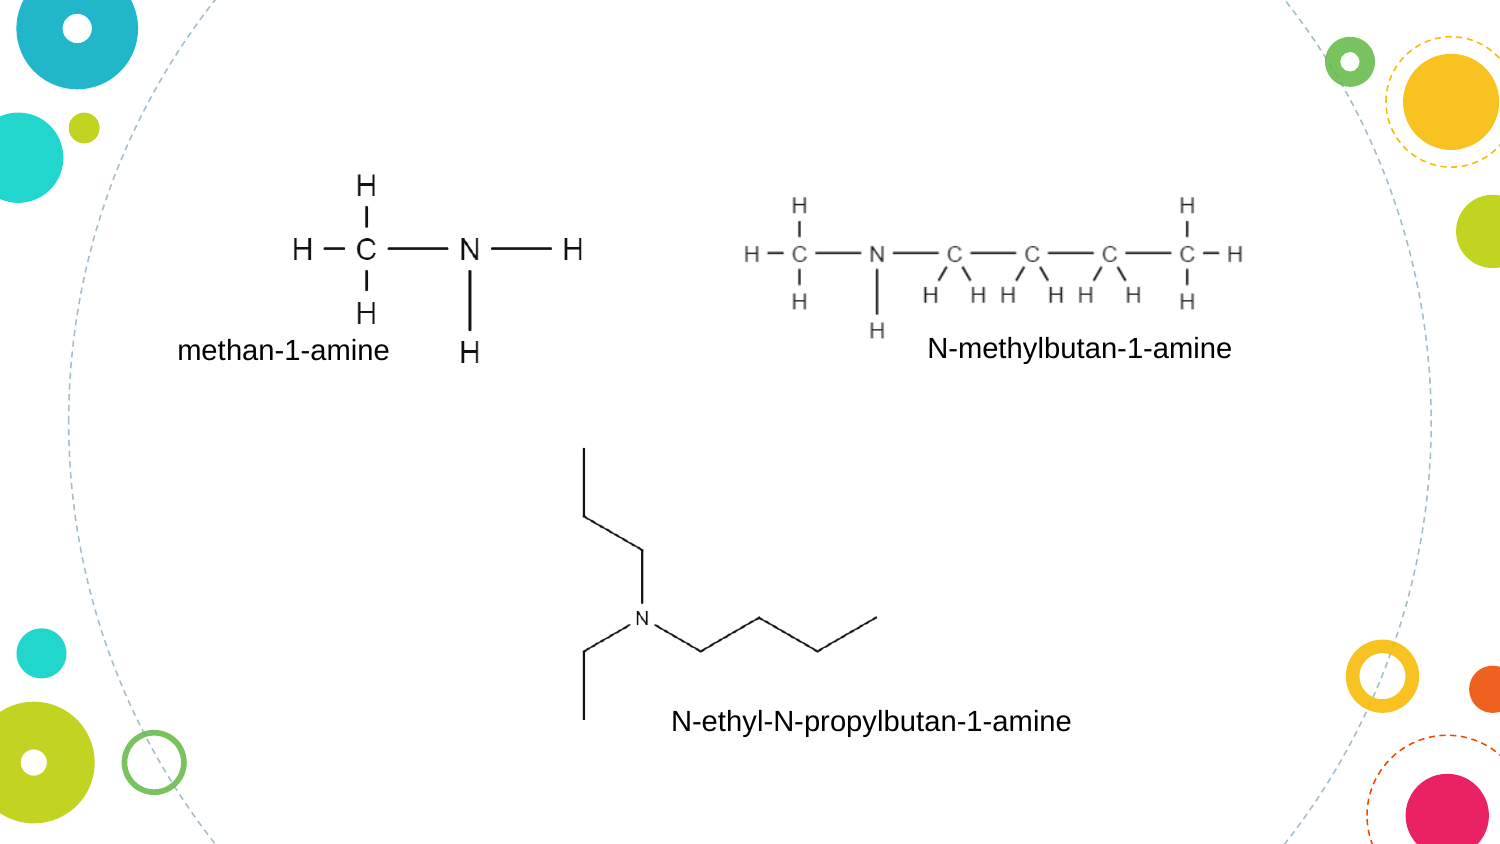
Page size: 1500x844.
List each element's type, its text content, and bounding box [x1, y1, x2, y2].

text_box N-ethyl-N-propylbutan-1-amine [963, 694, 1097, 745]
picture [212, 0, 1363, 835]
text_box methan-1-amine [162, 323, 207, 374]
